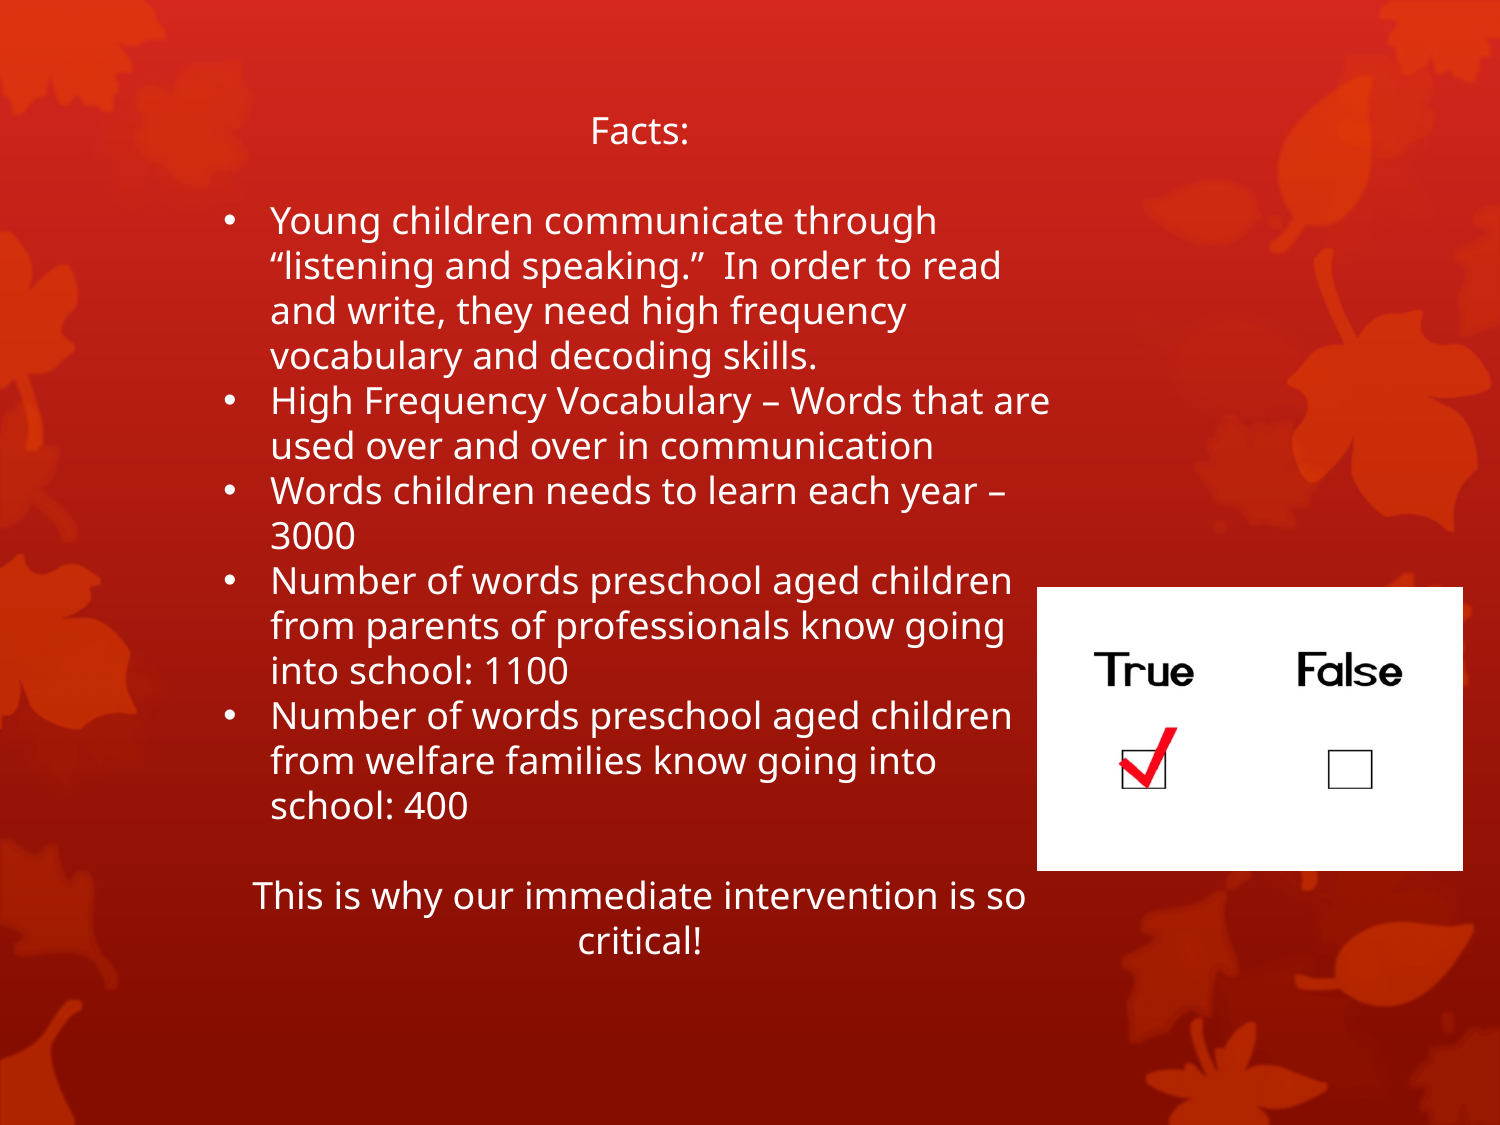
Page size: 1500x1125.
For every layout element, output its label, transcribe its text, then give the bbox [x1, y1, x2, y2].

picture [1036, 586, 1463, 872]
text_box Facts: Young children communicate through “listening and speaking.” In order to read and write, they need high frequency vocabulary and decoding skills. High Frequency Vocabulary – Words that are used over and over in communication Words children needs to learn each year – 3000 Number of words preschool aged children from parents of professionals know going into school: 1100 Number of words preschool aged children from welfare families know going into school: 400 This is why our immediate intervention is so critical! [208, 99, 1072, 970]
